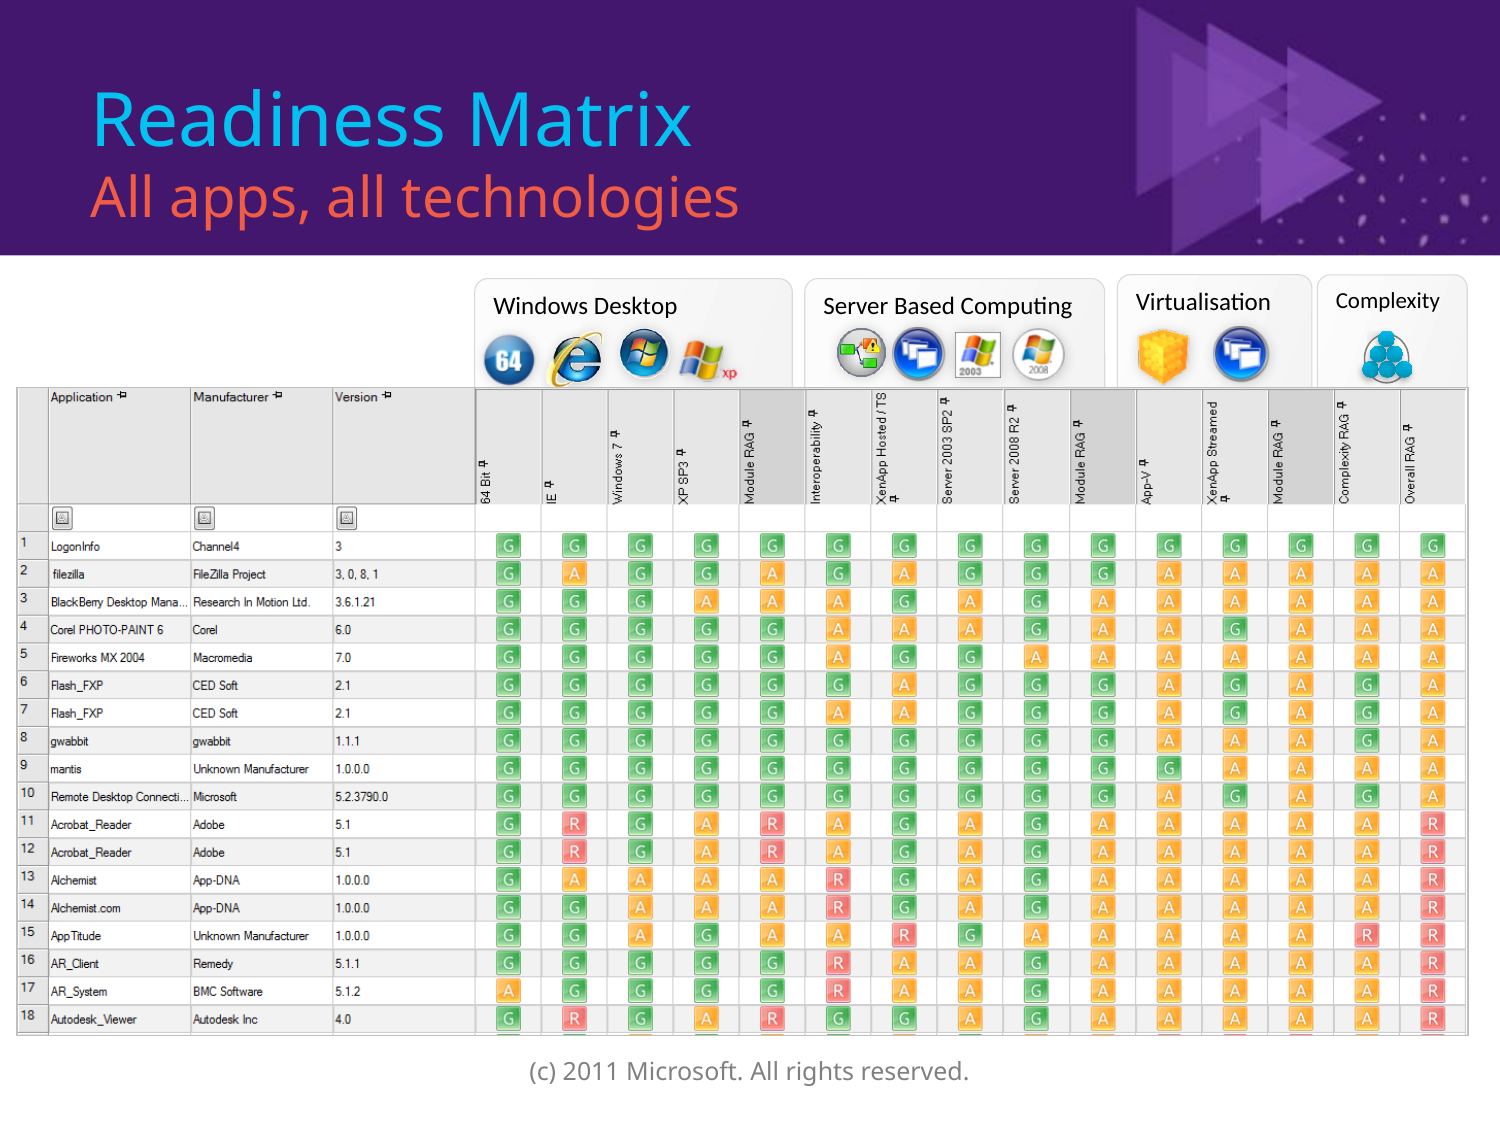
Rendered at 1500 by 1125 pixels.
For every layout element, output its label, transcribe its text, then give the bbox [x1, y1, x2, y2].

footer (c) 2011 Microsoft. All rights reserved. [512, 1043, 988, 1103]
picture [17, 327, 1468, 1036]
title Readiness Matrix All apps, all technologies [75, 56, 1425, 244]
picture [1213, 326, 1271, 384]
text_box Complexity [1315, 272, 1470, 389]
text_box Windows Desktop [472, 276, 795, 386]
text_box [1362, 330, 1413, 384]
picture [618, 327, 671, 380]
text_box Virtualisation [1115, 272, 1314, 386]
picture [1011, 327, 1067, 383]
text_box Server Based Computing [802, 276, 1107, 386]
picture [0, 0, 1500, 255]
picture [541, 327, 611, 387]
picture [836, 327, 888, 379]
picture [955, 332, 1001, 378]
picture [892, 327, 946, 382]
